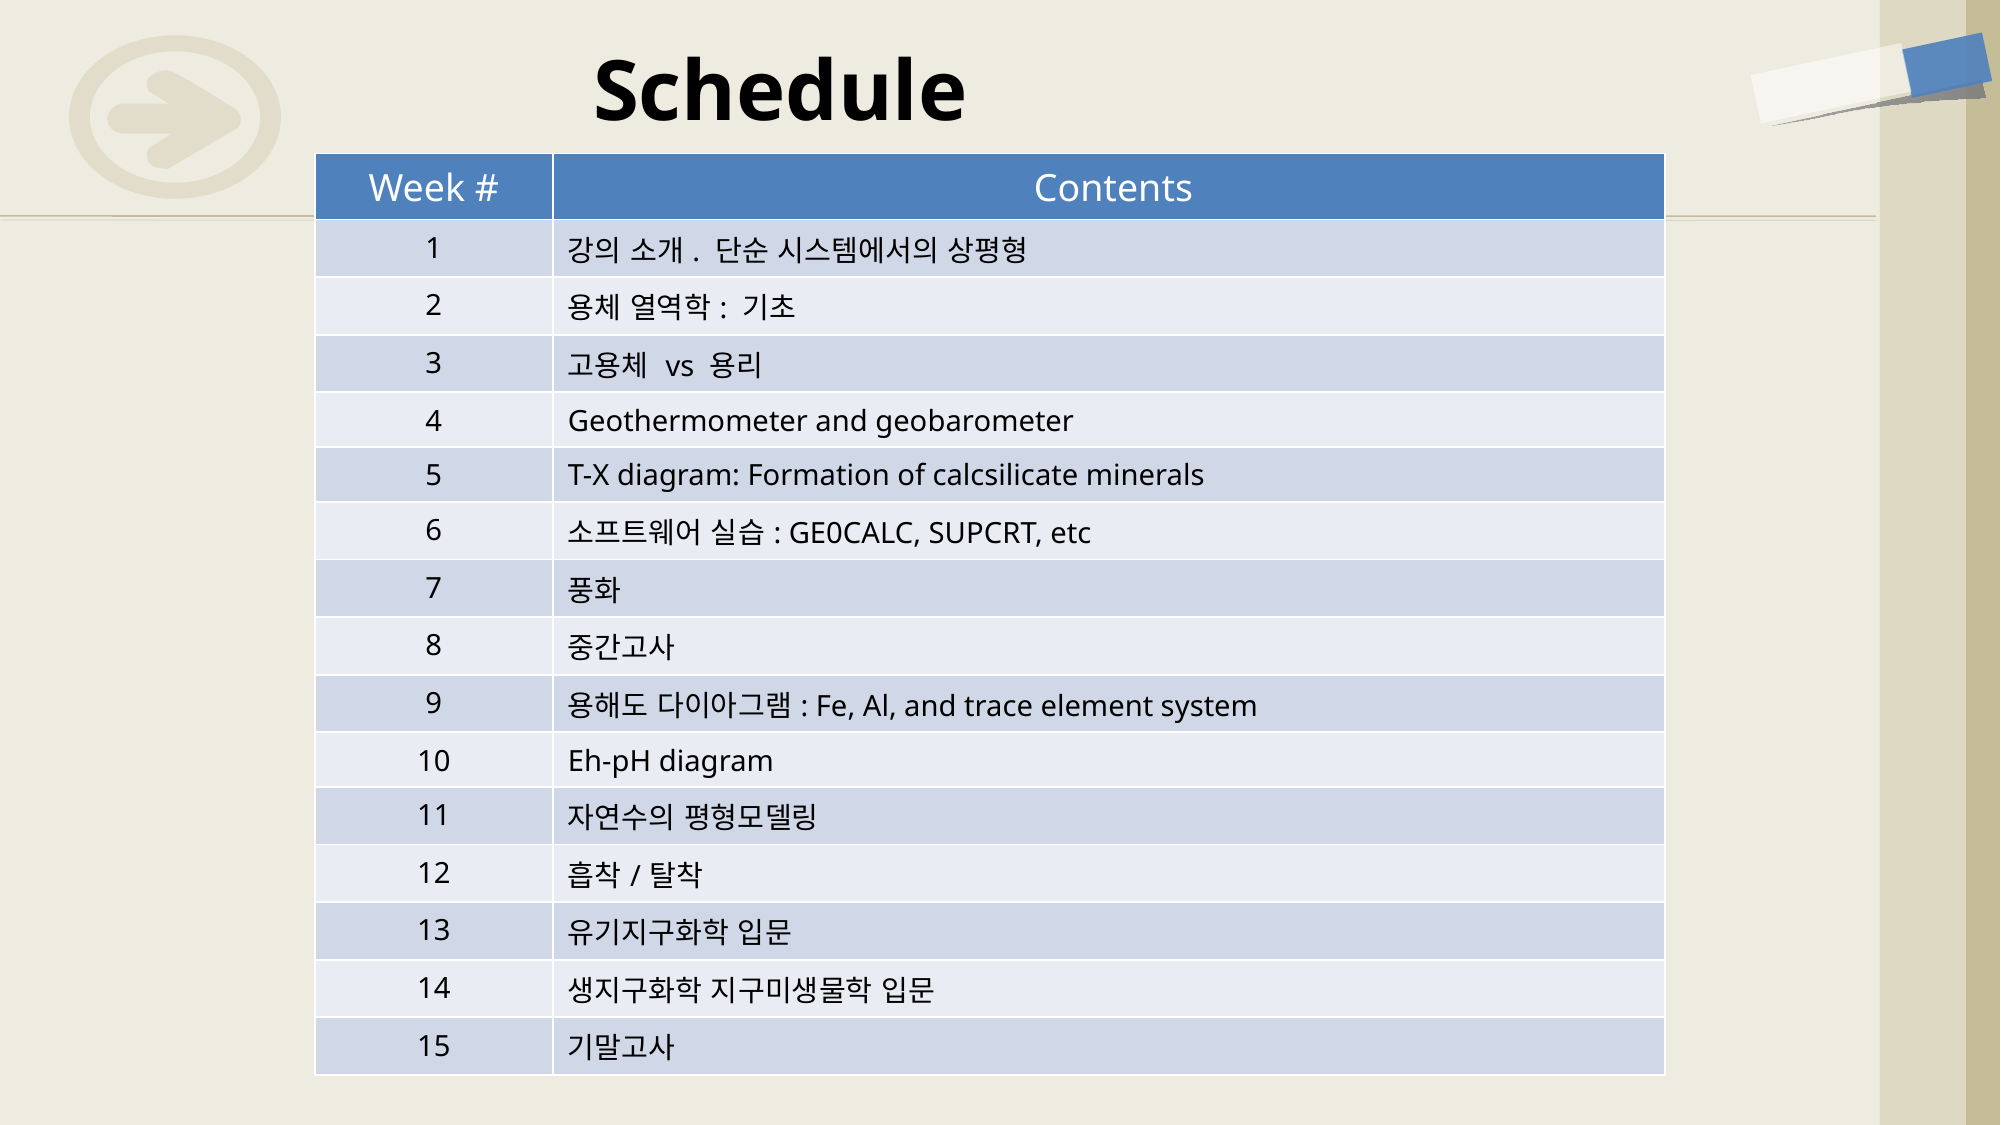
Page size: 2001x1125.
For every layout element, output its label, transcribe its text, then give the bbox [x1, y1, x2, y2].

table_cell 4 [316, 393, 552, 446]
table_cell T-X diagram: Formation of calcsilicate minerals [554, 448, 1664, 501]
table_cell 8 [316, 618, 552, 674]
table_cell 10 [316, 733, 552, 786]
title Schedule [324, 25, 1237, 149]
table_cell Geothermometer and geobarometer [554, 393, 1664, 446]
table_cell 15 [316, 1018, 552, 1074]
table_cell 유기지구화학 입문 [554, 903, 1664, 959]
table_cell 3 [316, 336, 552, 391]
table_cell 기말고사 [554, 1018, 1664, 1074]
table_cell 중간고사 [554, 618, 1664, 674]
table_header Week # [316, 154, 552, 219]
table_cell Eh-pH diagram [554, 733, 1664, 786]
table_cell 12 [316, 845, 552, 901]
table_cell 용체 열역학: 기초 [554, 278, 1664, 334]
table_cell 13 [316, 903, 552, 959]
table_cell 자연수의 평형모델링 [554, 788, 1664, 844]
table_cell 풍화 [554, 560, 1664, 616]
table_cell 용해도 다이아그램: Fe, Al, and trace element system [554, 676, 1664, 731]
table_cell 1 [316, 220, 552, 276]
table_cell 7 [316, 560, 552, 616]
table_header Contents [554, 154, 1664, 219]
table_cell 6 [316, 503, 552, 559]
table_cell 강의 소개. 단순 시스템에서의 상평형 [554, 220, 1664, 276]
table_cell 5 [316, 448, 552, 501]
table_cell 9 [316, 676, 552, 731]
table_cell 2 [316, 278, 552, 334]
table_cell 흡착/탈착 [554, 845, 1664, 901]
table_cell 생지구화학 지구미생물학 입문 [554, 961, 1664, 1016]
table_cell 고용체 vs 용리 [554, 336, 1664, 391]
table_cell 11 [316, 788, 552, 844]
table_cell 소프트웨어 실습: GE0CALC, SUPCRT, etc [554, 503, 1664, 559]
table_cell 14 [316, 961, 552, 1016]
